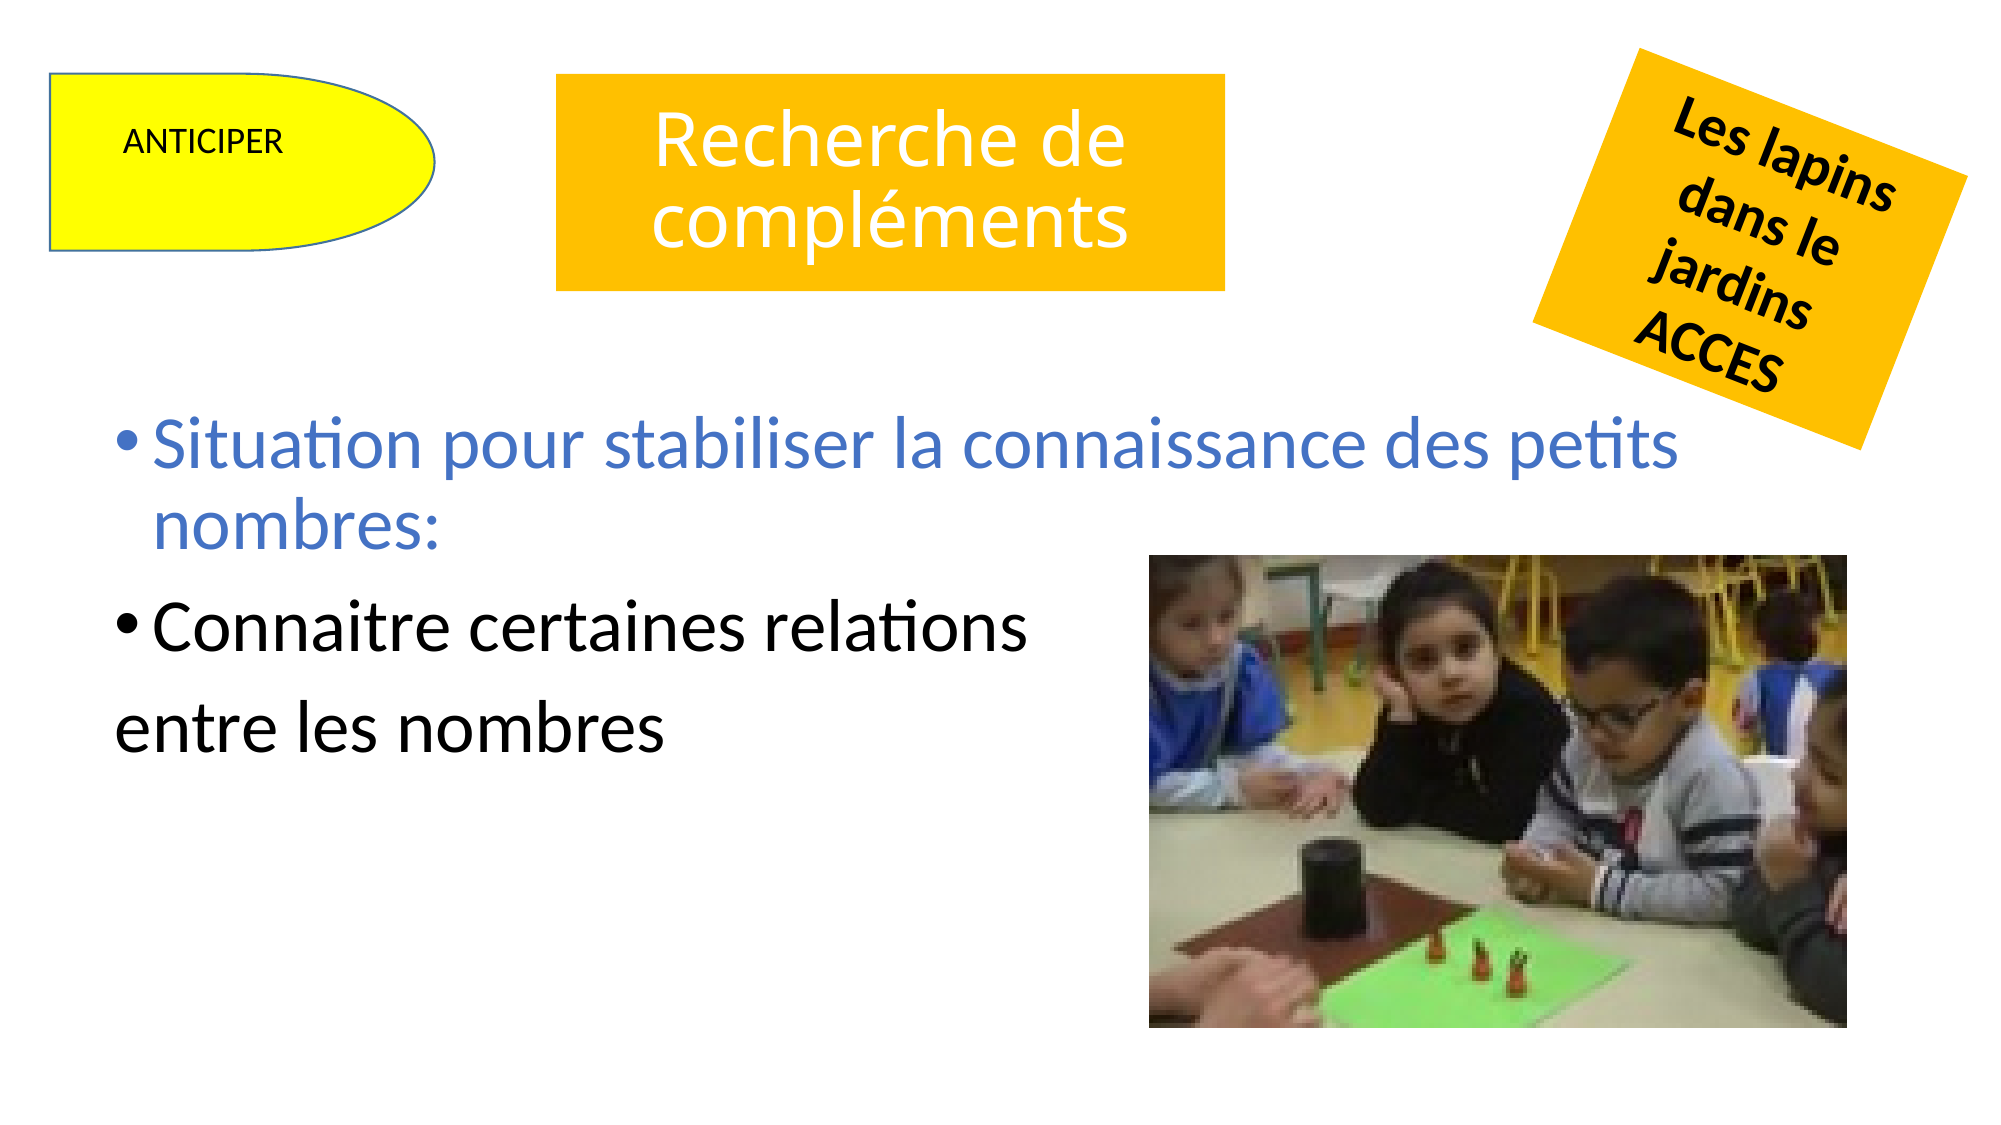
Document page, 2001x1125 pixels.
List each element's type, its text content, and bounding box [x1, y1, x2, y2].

picture [1149, 555, 1847, 1028]
list Situation pour stabiliser la connaissance des petits nombres: Connaitre certaines relations entre les nombres [100, 396, 1847, 1010]
text_box Les lapins dans le jardins ACCES [1532, 47, 1968, 451]
text_box ANTICIPER [108, 109, 362, 169]
text_box [48, 72, 436, 252]
title Recherche de compléments [556, 73, 1226, 292]
